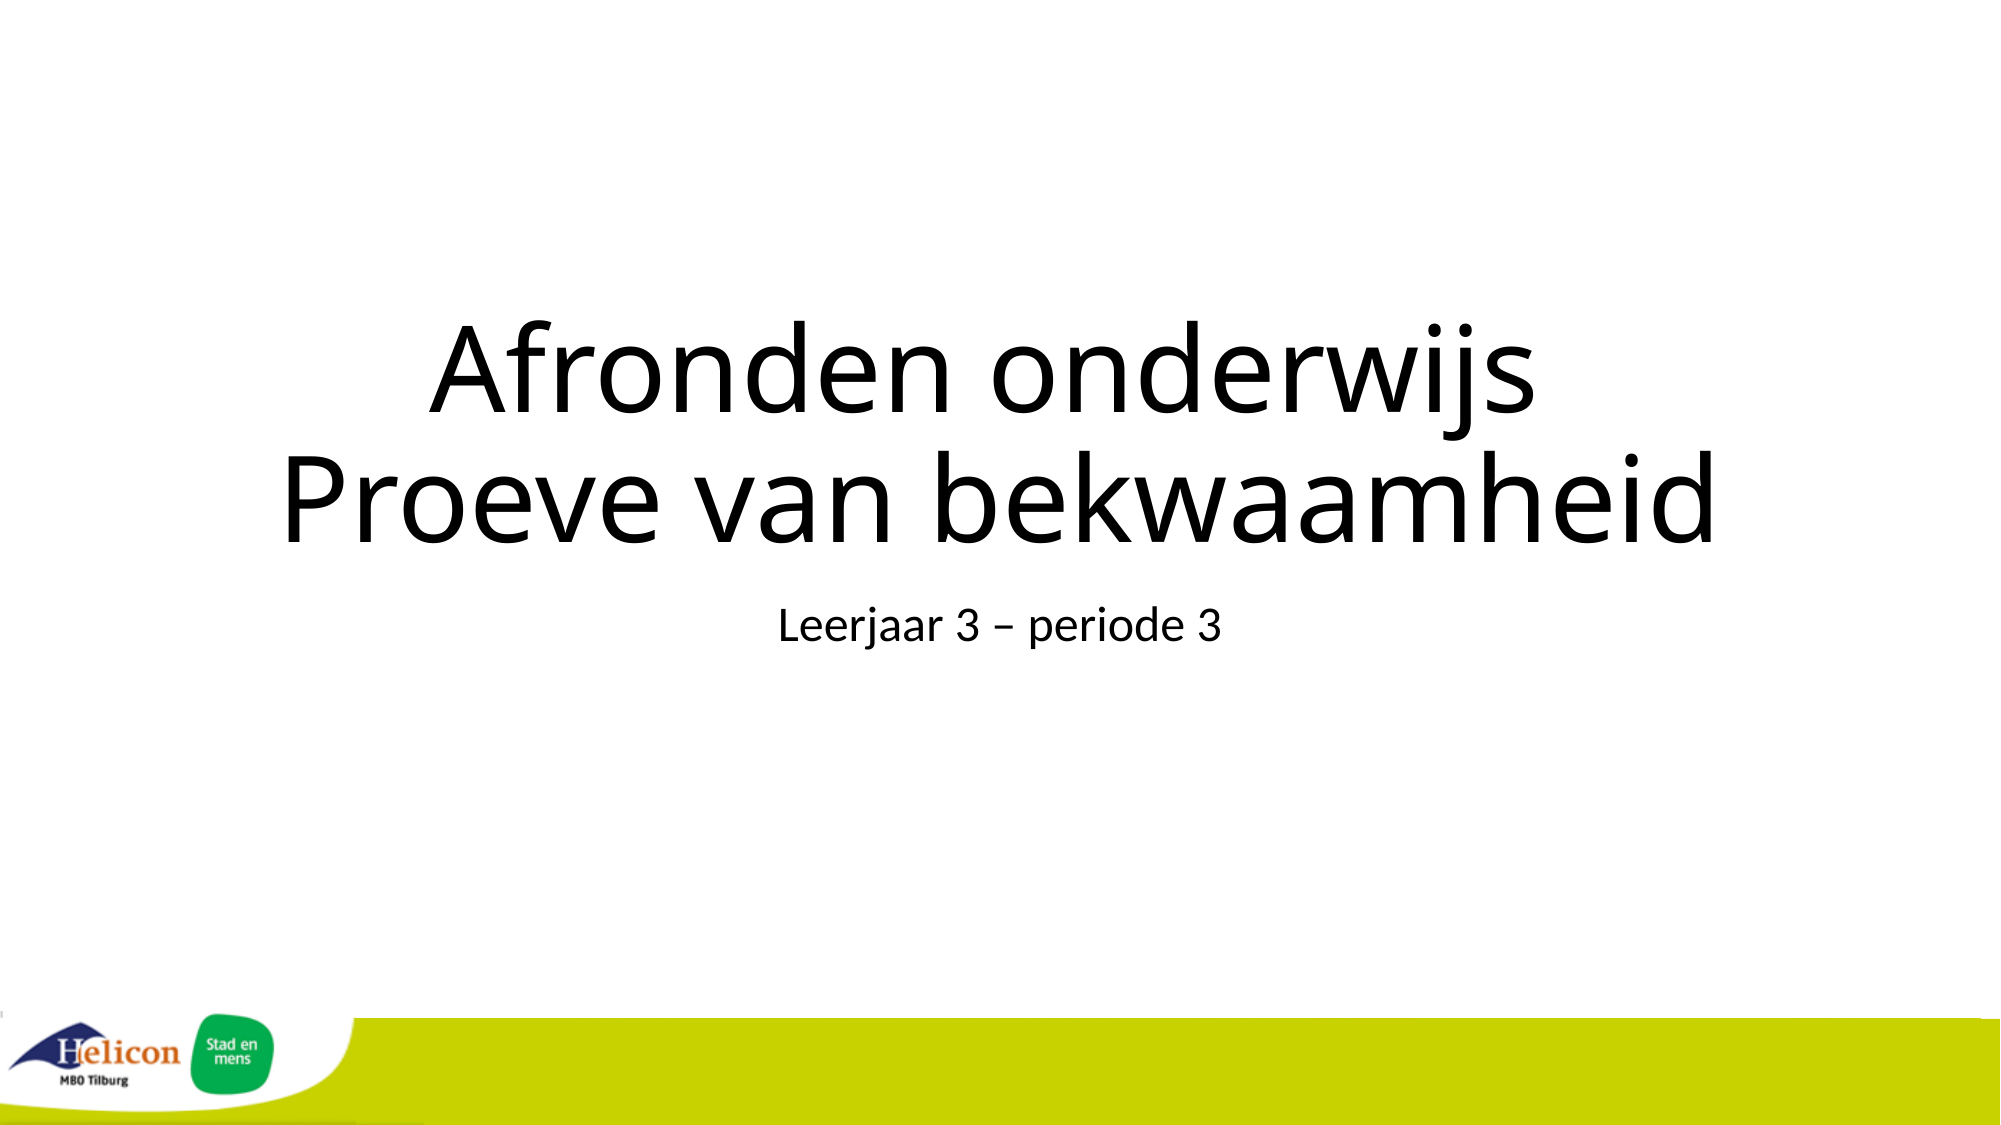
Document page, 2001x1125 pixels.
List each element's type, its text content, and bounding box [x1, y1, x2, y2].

picture [0, 1011, 424, 1125]
title Afronden onderwijs Proeve van bekwaamheid [249, 184, 1750, 576]
subtitle Leerjaar 3 – periode 3 [249, 590, 1750, 863]
